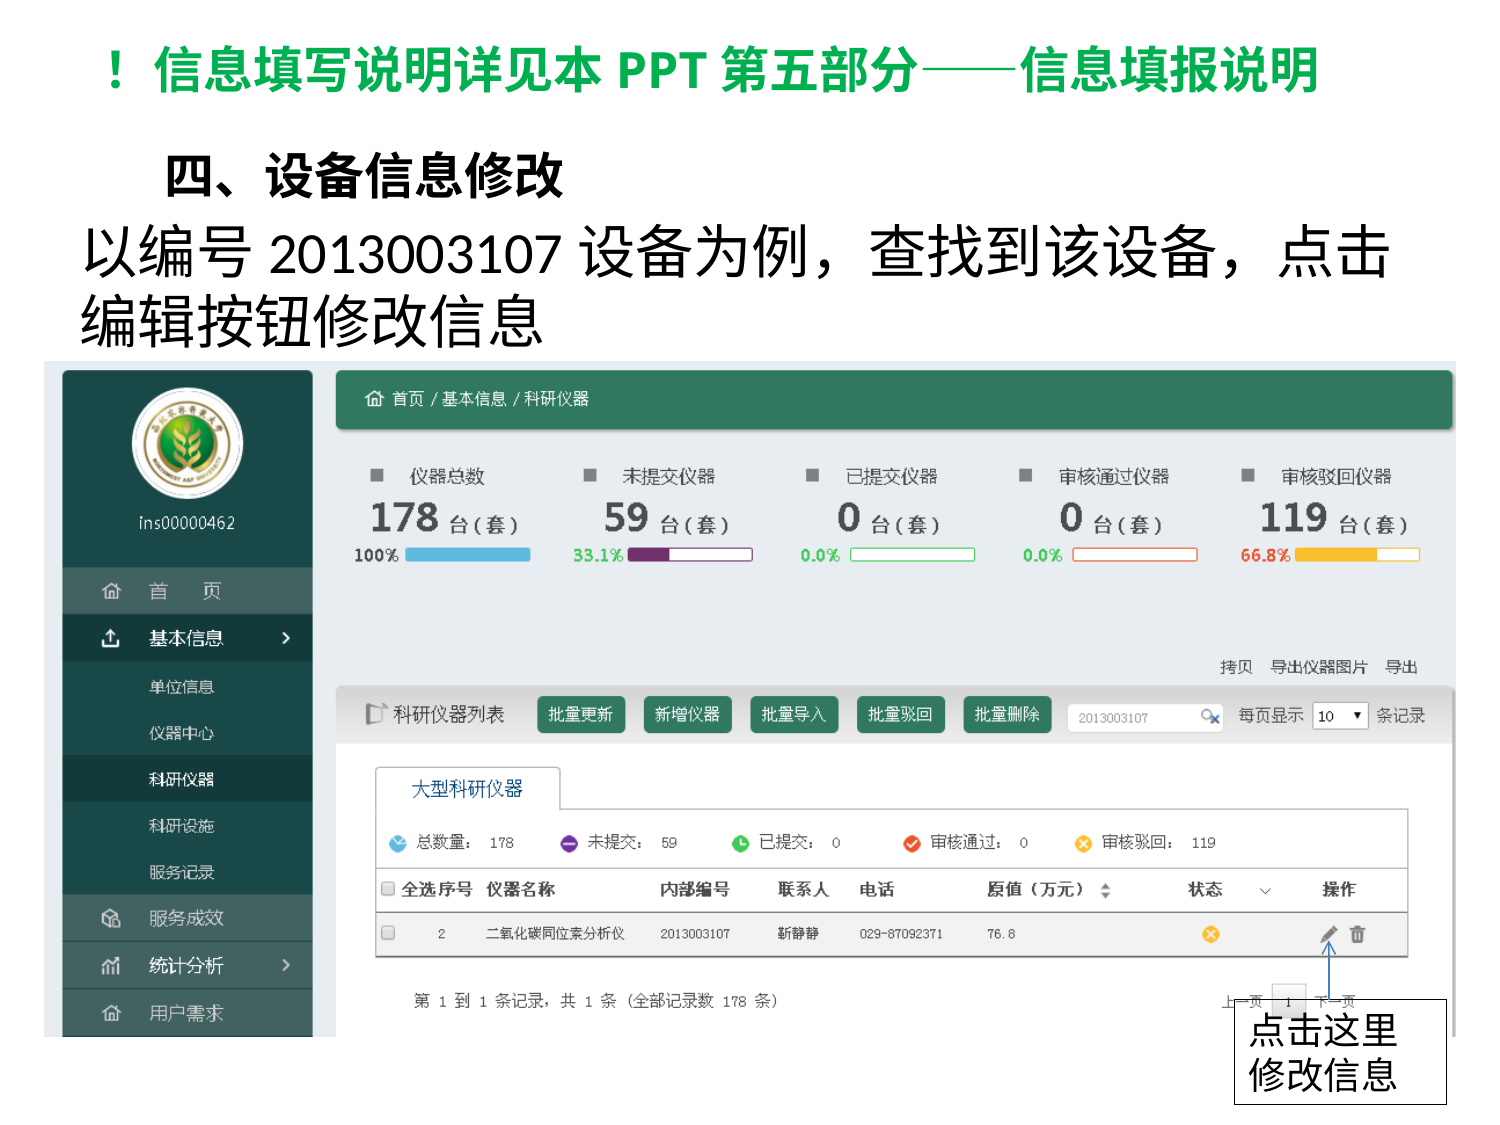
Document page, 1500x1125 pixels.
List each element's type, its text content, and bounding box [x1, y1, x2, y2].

text_box ！信息填写说明详见本PPT第五部分——信息填报说明 [88, 30, 1335, 106]
text_box 以编号2013003107设备为例，查找到该设备，点击编辑按钮修改信息 [64, 208, 1412, 360]
text_box 四、设备信息修改 [149, 137, 580, 208]
text_box 点击这里修改信息 [1234, 1044, 1447, 1105]
picture [43, 361, 1456, 1037]
